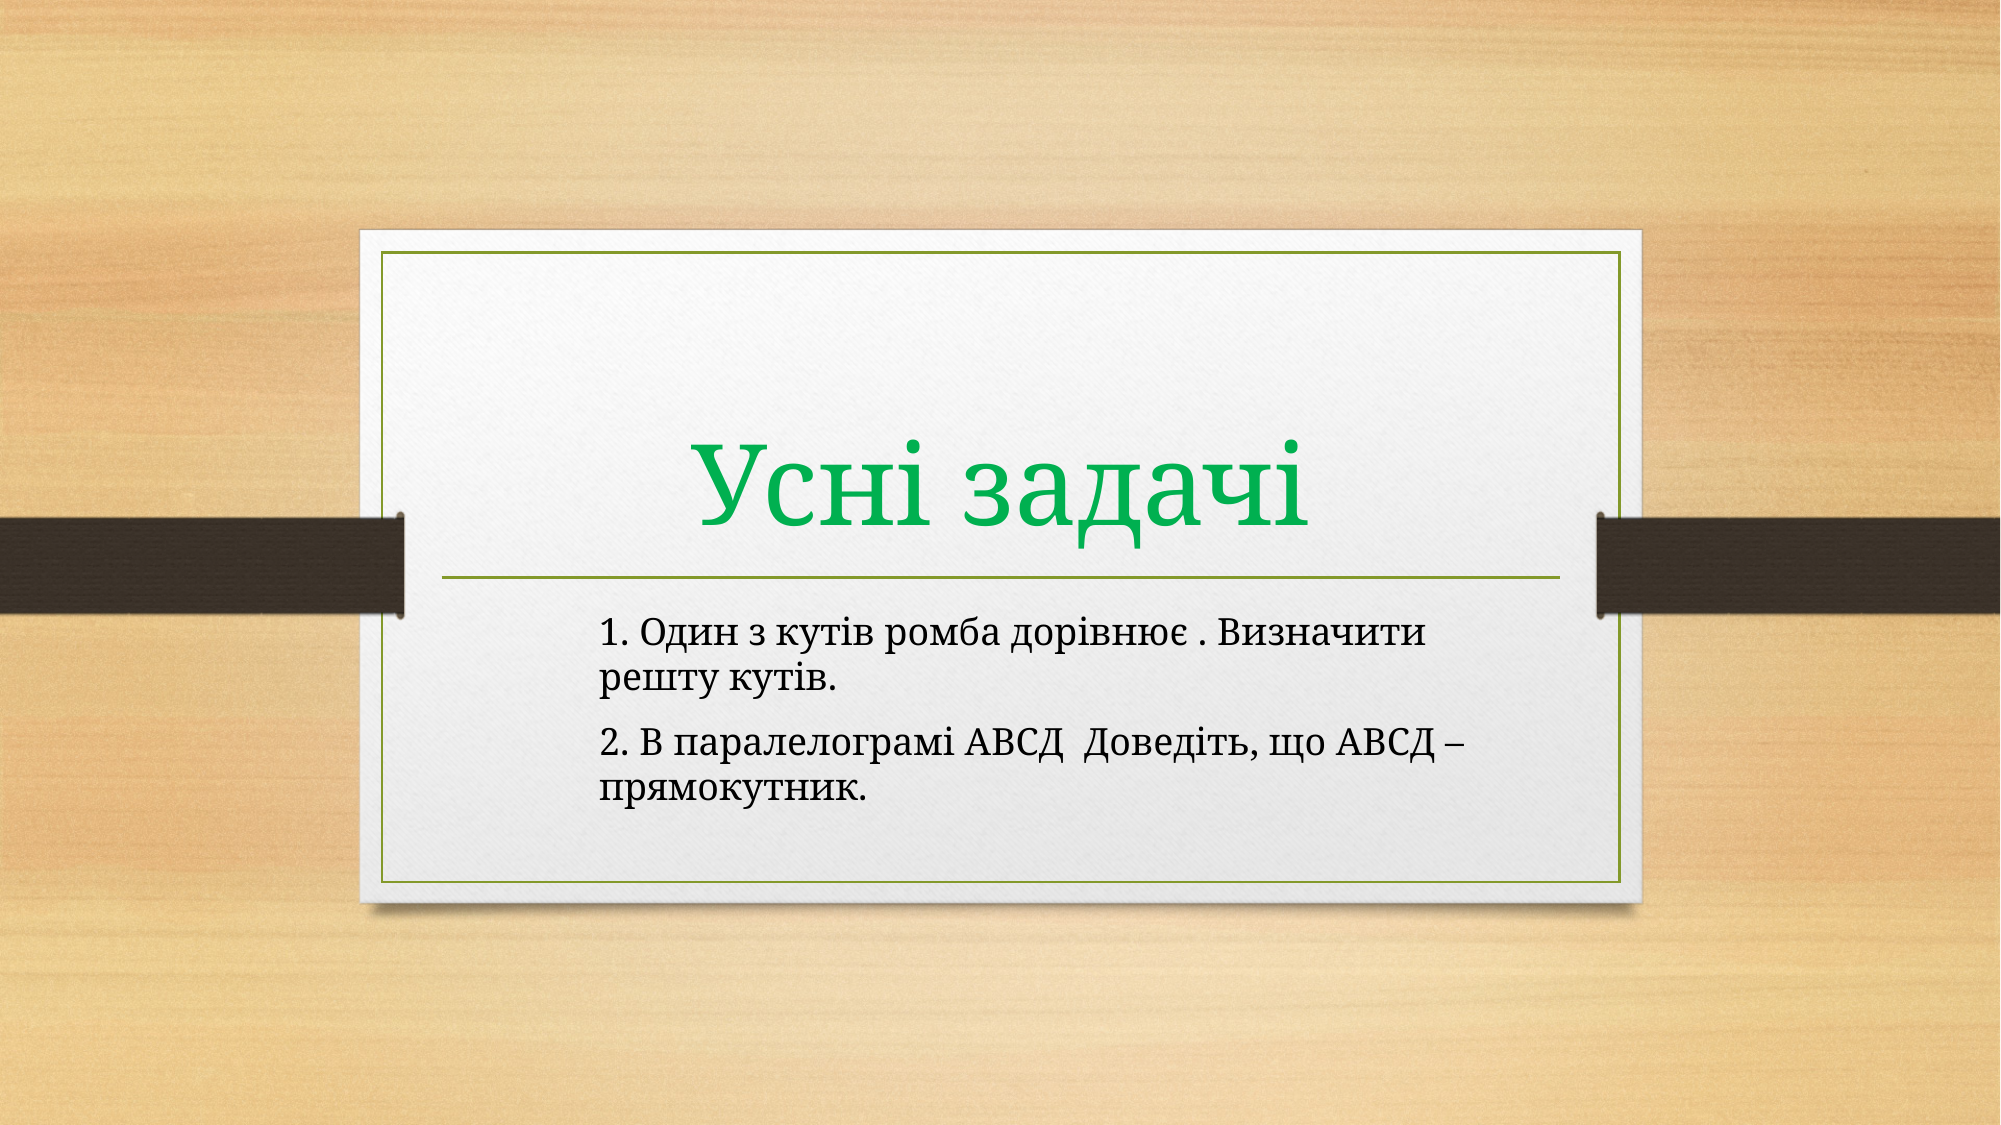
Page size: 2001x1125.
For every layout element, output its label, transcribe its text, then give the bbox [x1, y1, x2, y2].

picture [0, 0, 2001, 1125]
title Усні задачі [441, 306, 1560, 556]
